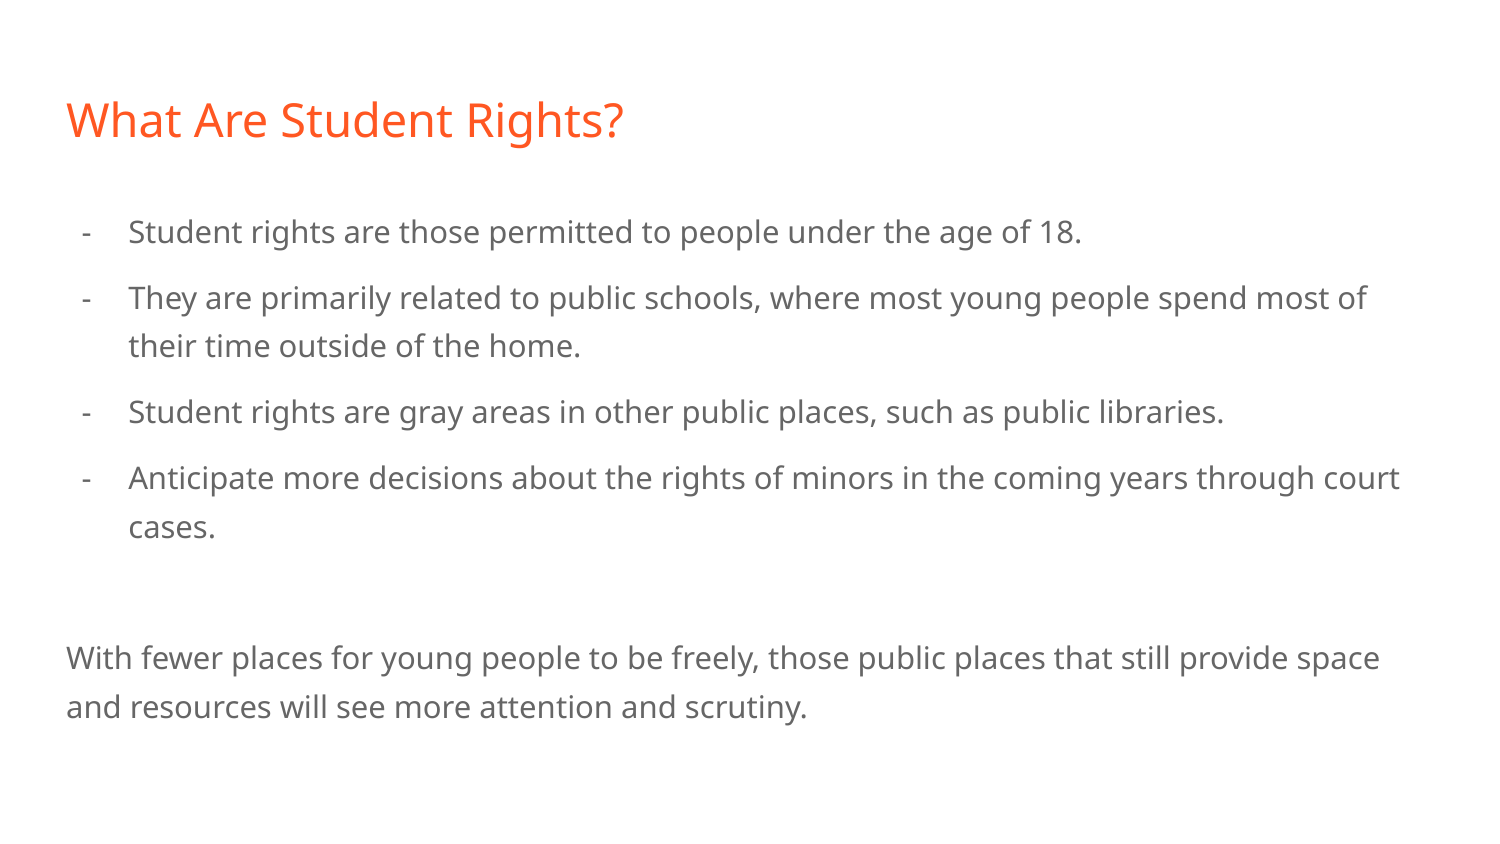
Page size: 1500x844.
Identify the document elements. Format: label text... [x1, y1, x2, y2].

list Student rights are those permitted to people under the age of 18. They are primarily related to public schools, where most young people spend most of their time outside of the home. Student rights are gray areas in other public places, such as public libraries. Anticipate more decisions about the rights of minors in the coming years through court cases. With fewer places for young people to be freely, those public places that still provide space and resources will see more attention and scrutiny. [51, 189, 1449, 750]
title What Are Student Rights? [51, 72, 1449, 167]
